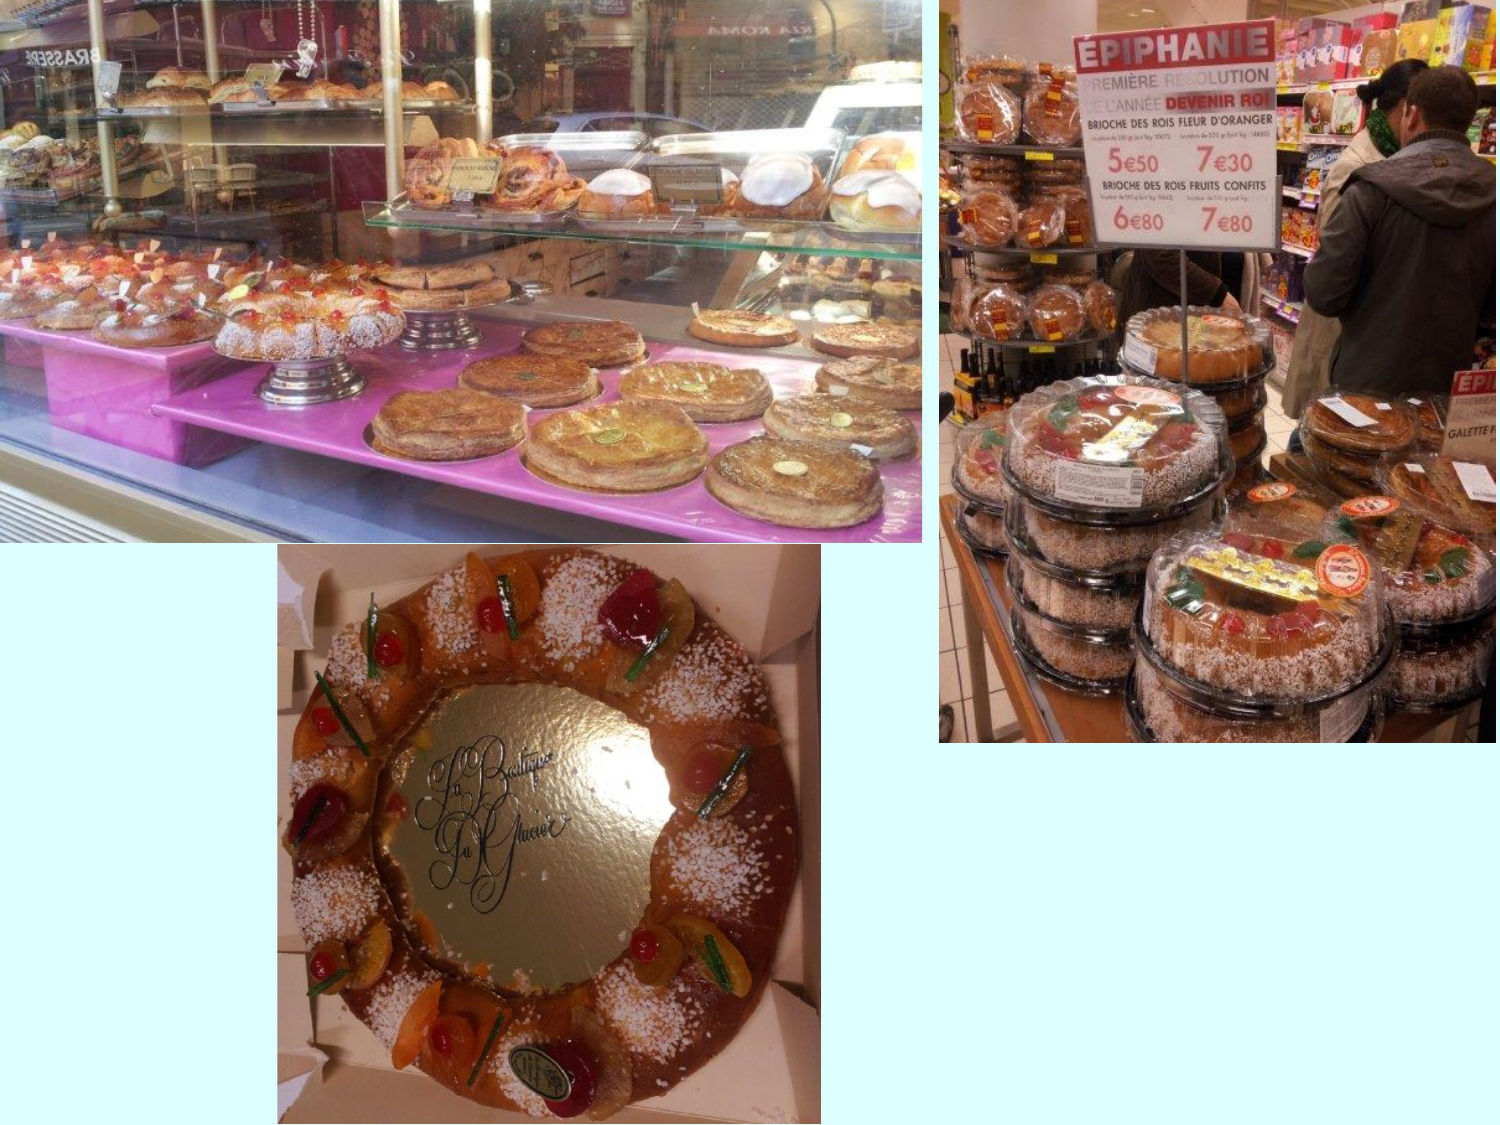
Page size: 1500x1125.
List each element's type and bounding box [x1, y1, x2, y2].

picture [938, 0, 1497, 743]
picture [259, 544, 839, 1124]
list [0, 0, 923, 543]
